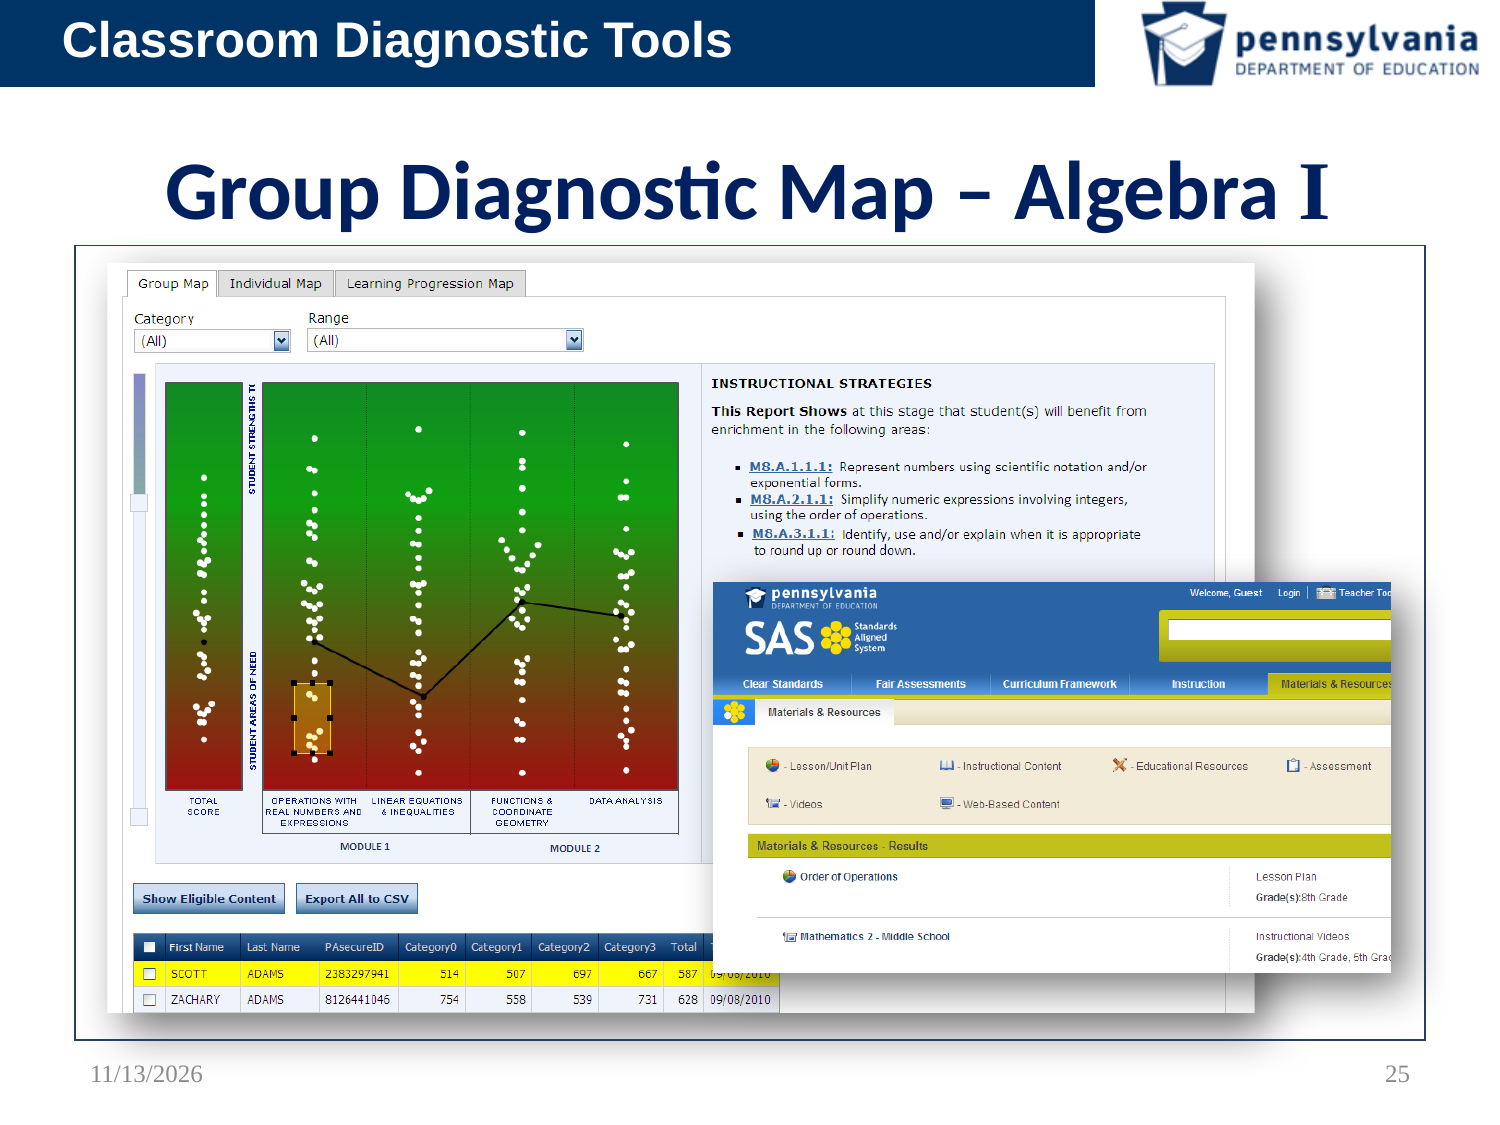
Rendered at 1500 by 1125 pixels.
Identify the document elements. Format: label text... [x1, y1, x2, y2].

slide_number 25 [1074, 1042, 1425, 1103]
title Group Diagnostic Map – Algebra I [73, 115, 1424, 256]
picture [1134, 0, 1485, 90]
picture [107, 262, 1392, 1014]
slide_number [75, 1042, 425, 1103]
list [74, 245, 1426, 1041]
